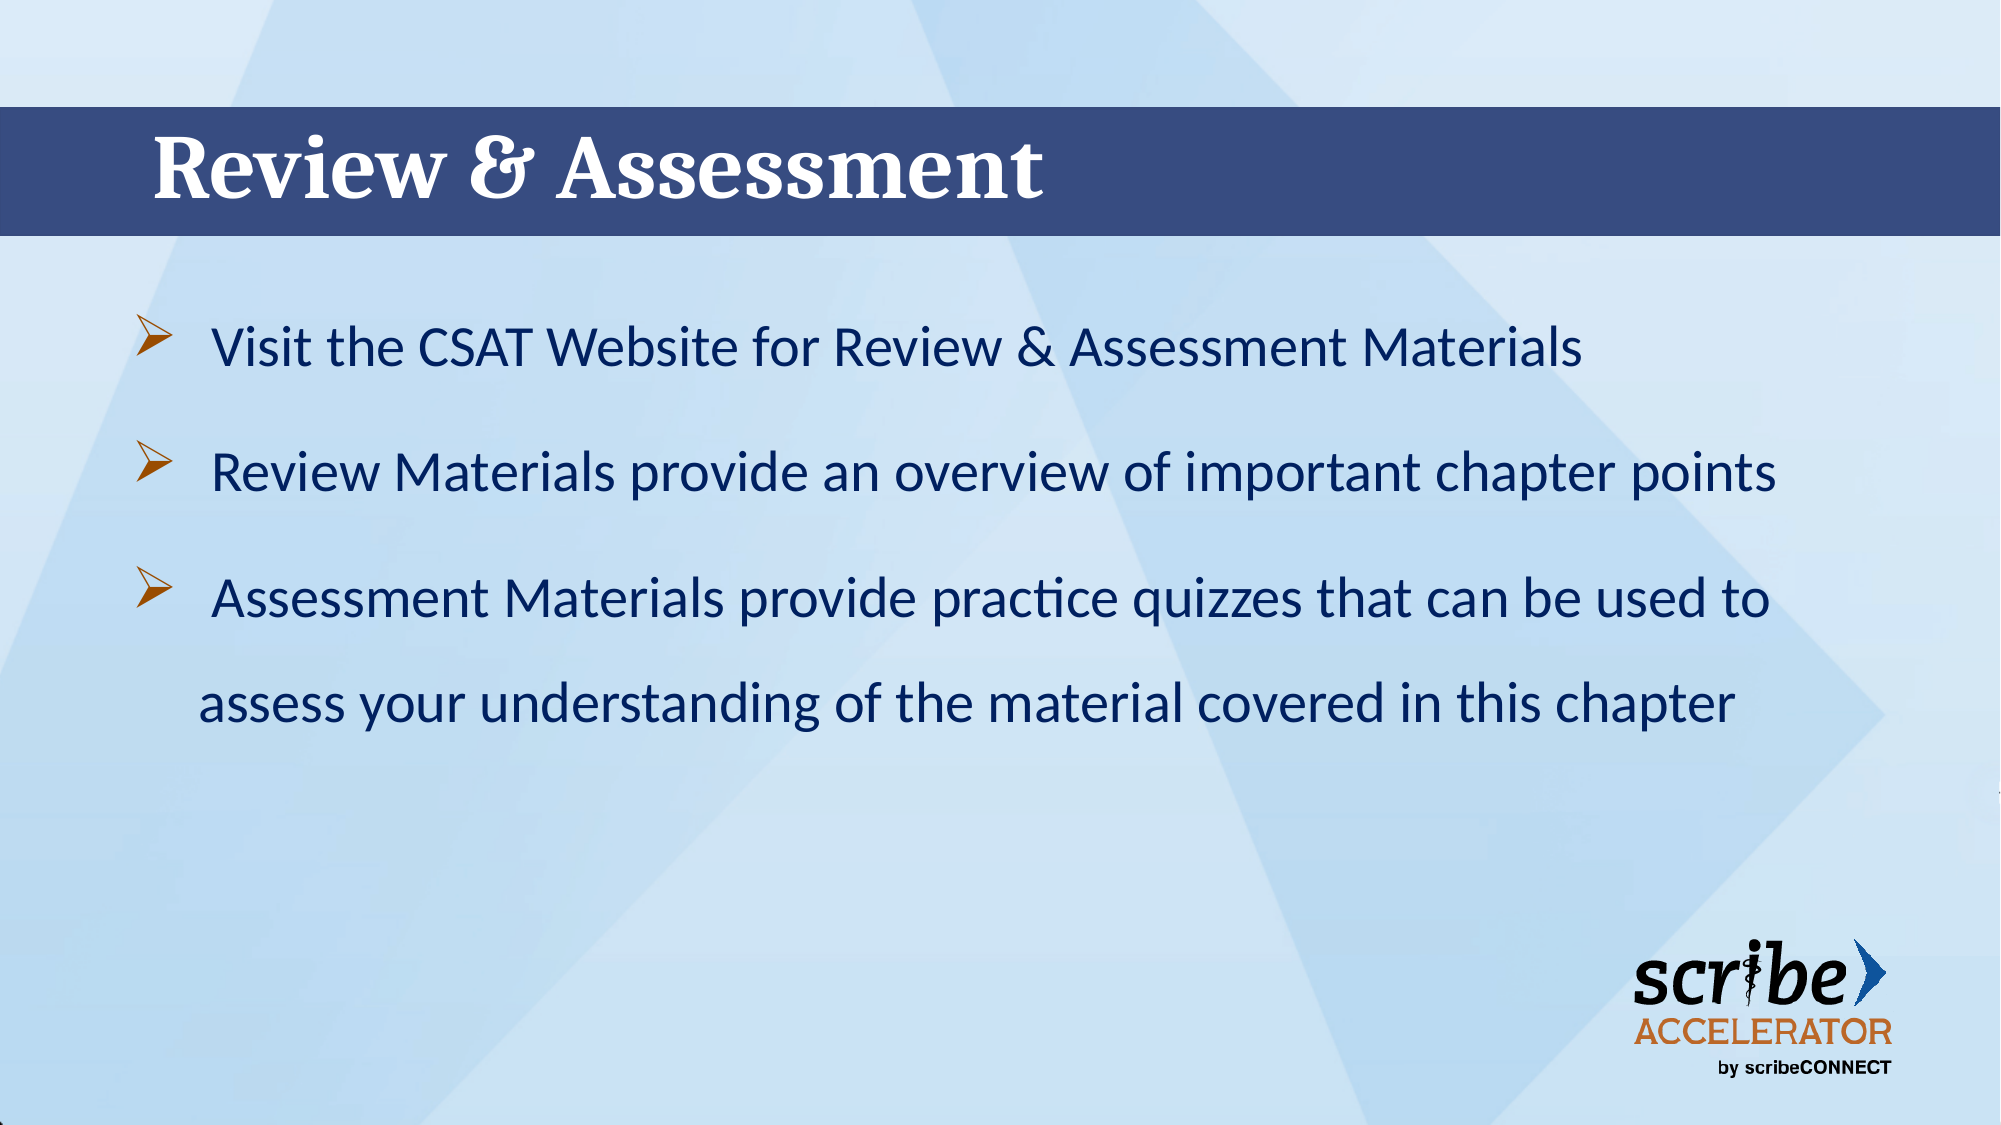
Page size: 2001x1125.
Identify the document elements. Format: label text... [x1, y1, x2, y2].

title Review & Assessment [137, 59, 1863, 278]
list Visit the CSAT Website for Review & Assessment Materials Review Materials provide an overview of important chapter points Assessment Materials provide practice quizzes that can be used to assess your understanding of the material covered in this chapter [108, 258, 1838, 1061]
picture [0, 236, 2001, 1125]
text_box [1759, 956, 2000, 1125]
picture [0, 0, 2001, 107]
